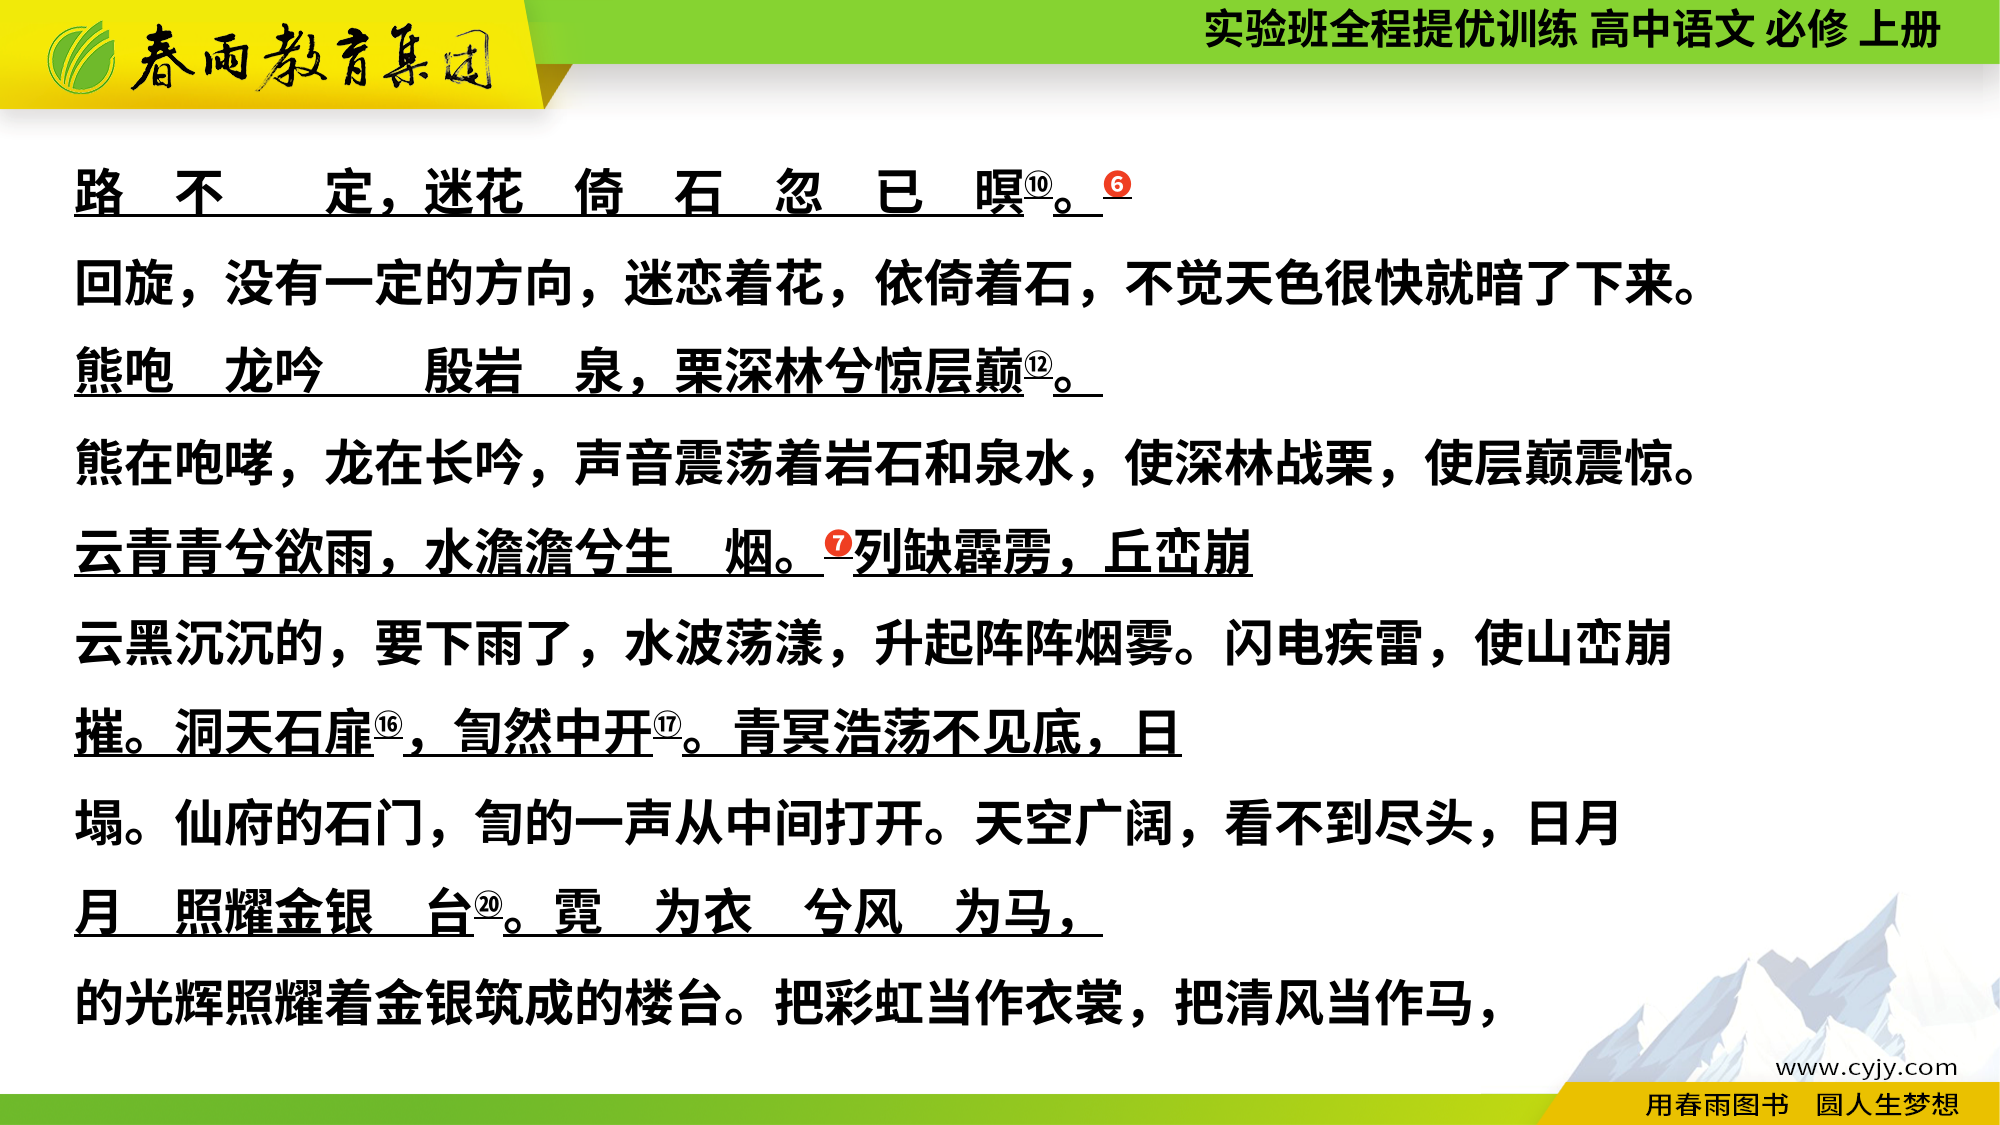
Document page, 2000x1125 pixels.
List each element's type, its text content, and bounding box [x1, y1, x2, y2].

picture [0, 0, 2000, 1125]
text_box 回旋，没有一定的方向，迷恋着花，依倚着石，不觉天色很快就暗了下来。 熊在咆哮，龙在长吟，声音震荡着岩石和泉水，使深林战栗，使层巅震惊。 云黑沉沉的，要下雨了，水波荡漾，升起阵阵烟雾。闪电疾雷，使山峦崩 塌。仙府的石门，訇的一声从中间打开。天空广阔，看不到尽头，日月 的光辉照耀着金银筑成的楼台。把彩虹当作衣裳，把清风当作马， [59, 213, 1944, 1039]
